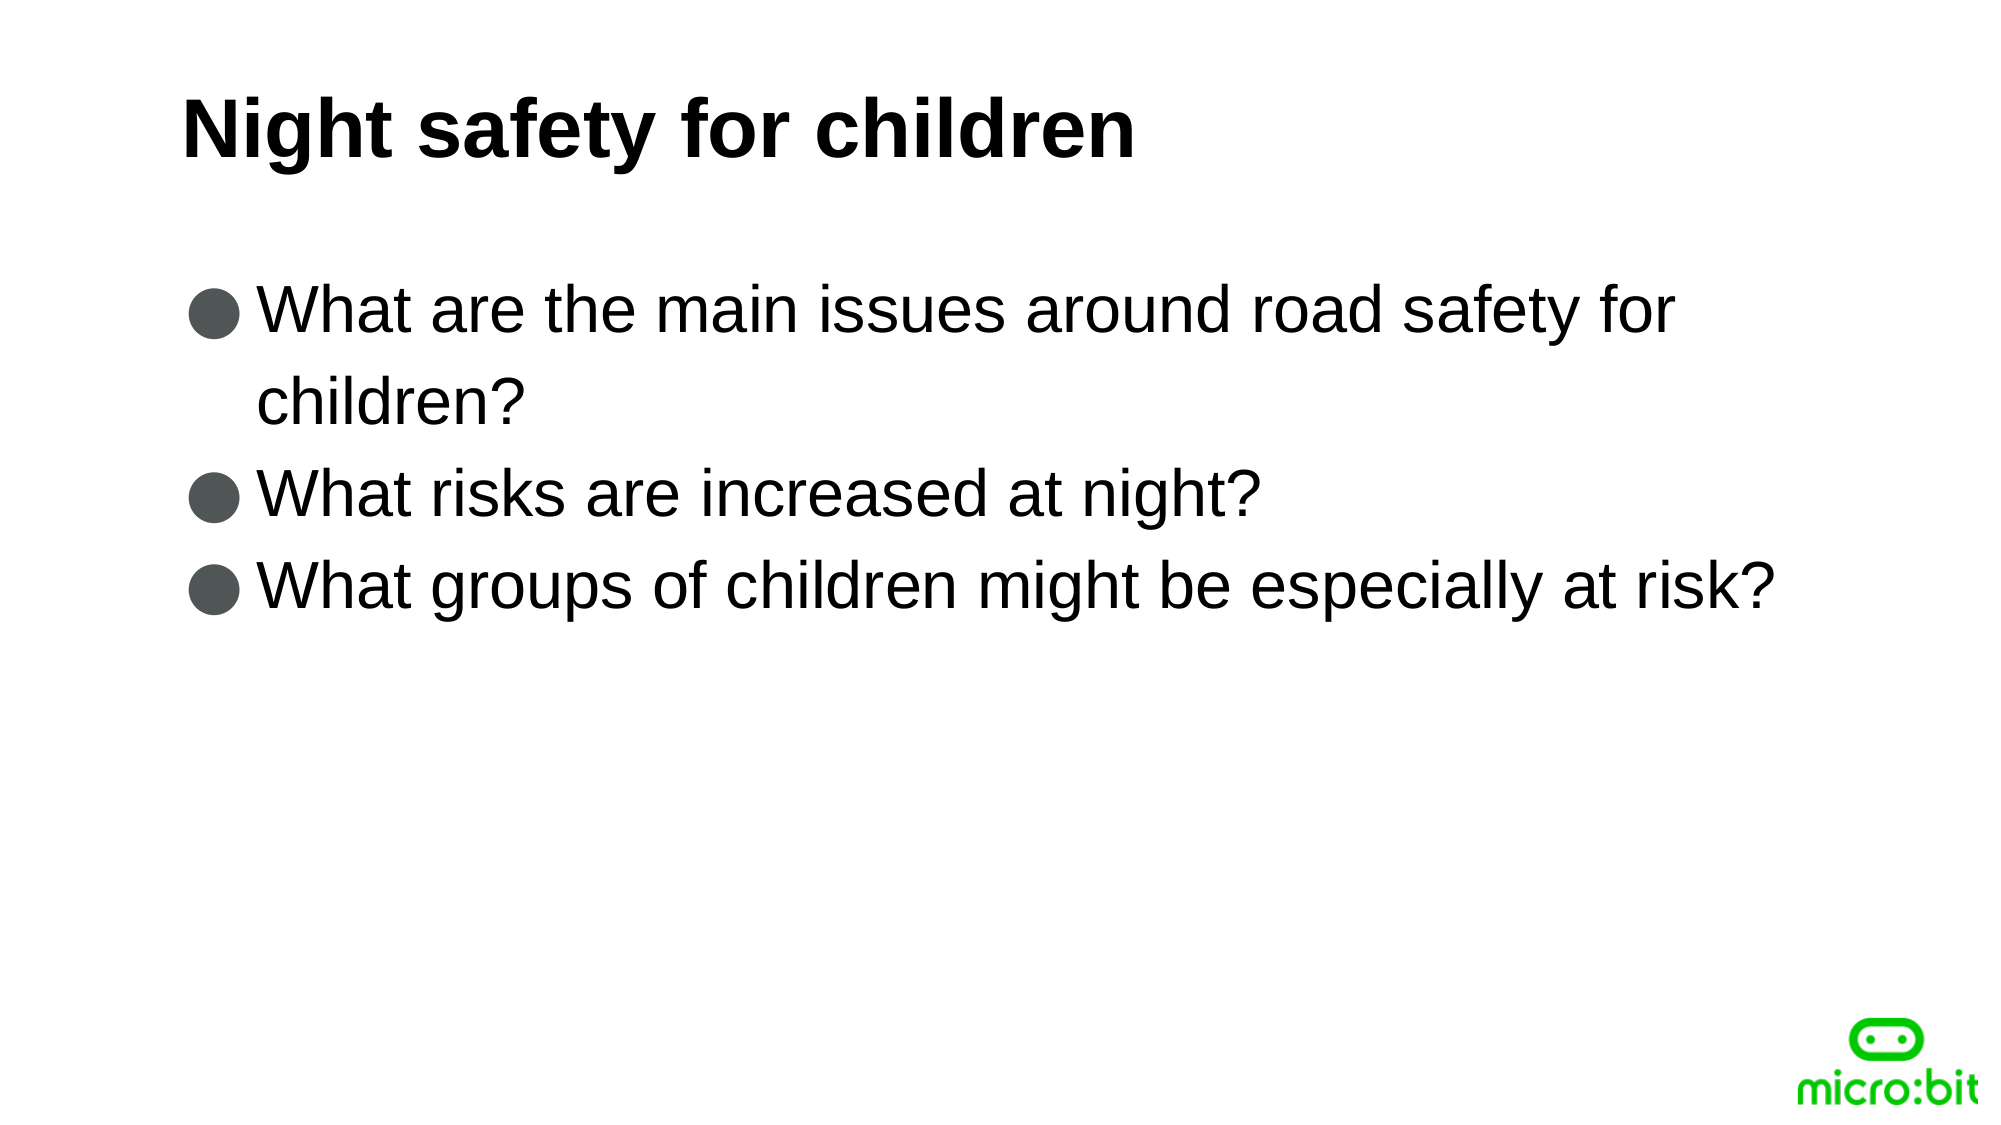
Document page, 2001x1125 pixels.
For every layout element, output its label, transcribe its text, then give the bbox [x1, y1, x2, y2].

text_box Night safety for children What are the main issues around road safety for children? What risks are increased at night? What groups of children might be especially at risk? [166, 60, 1918, 884]
picture [1797, 1017, 1978, 1106]
